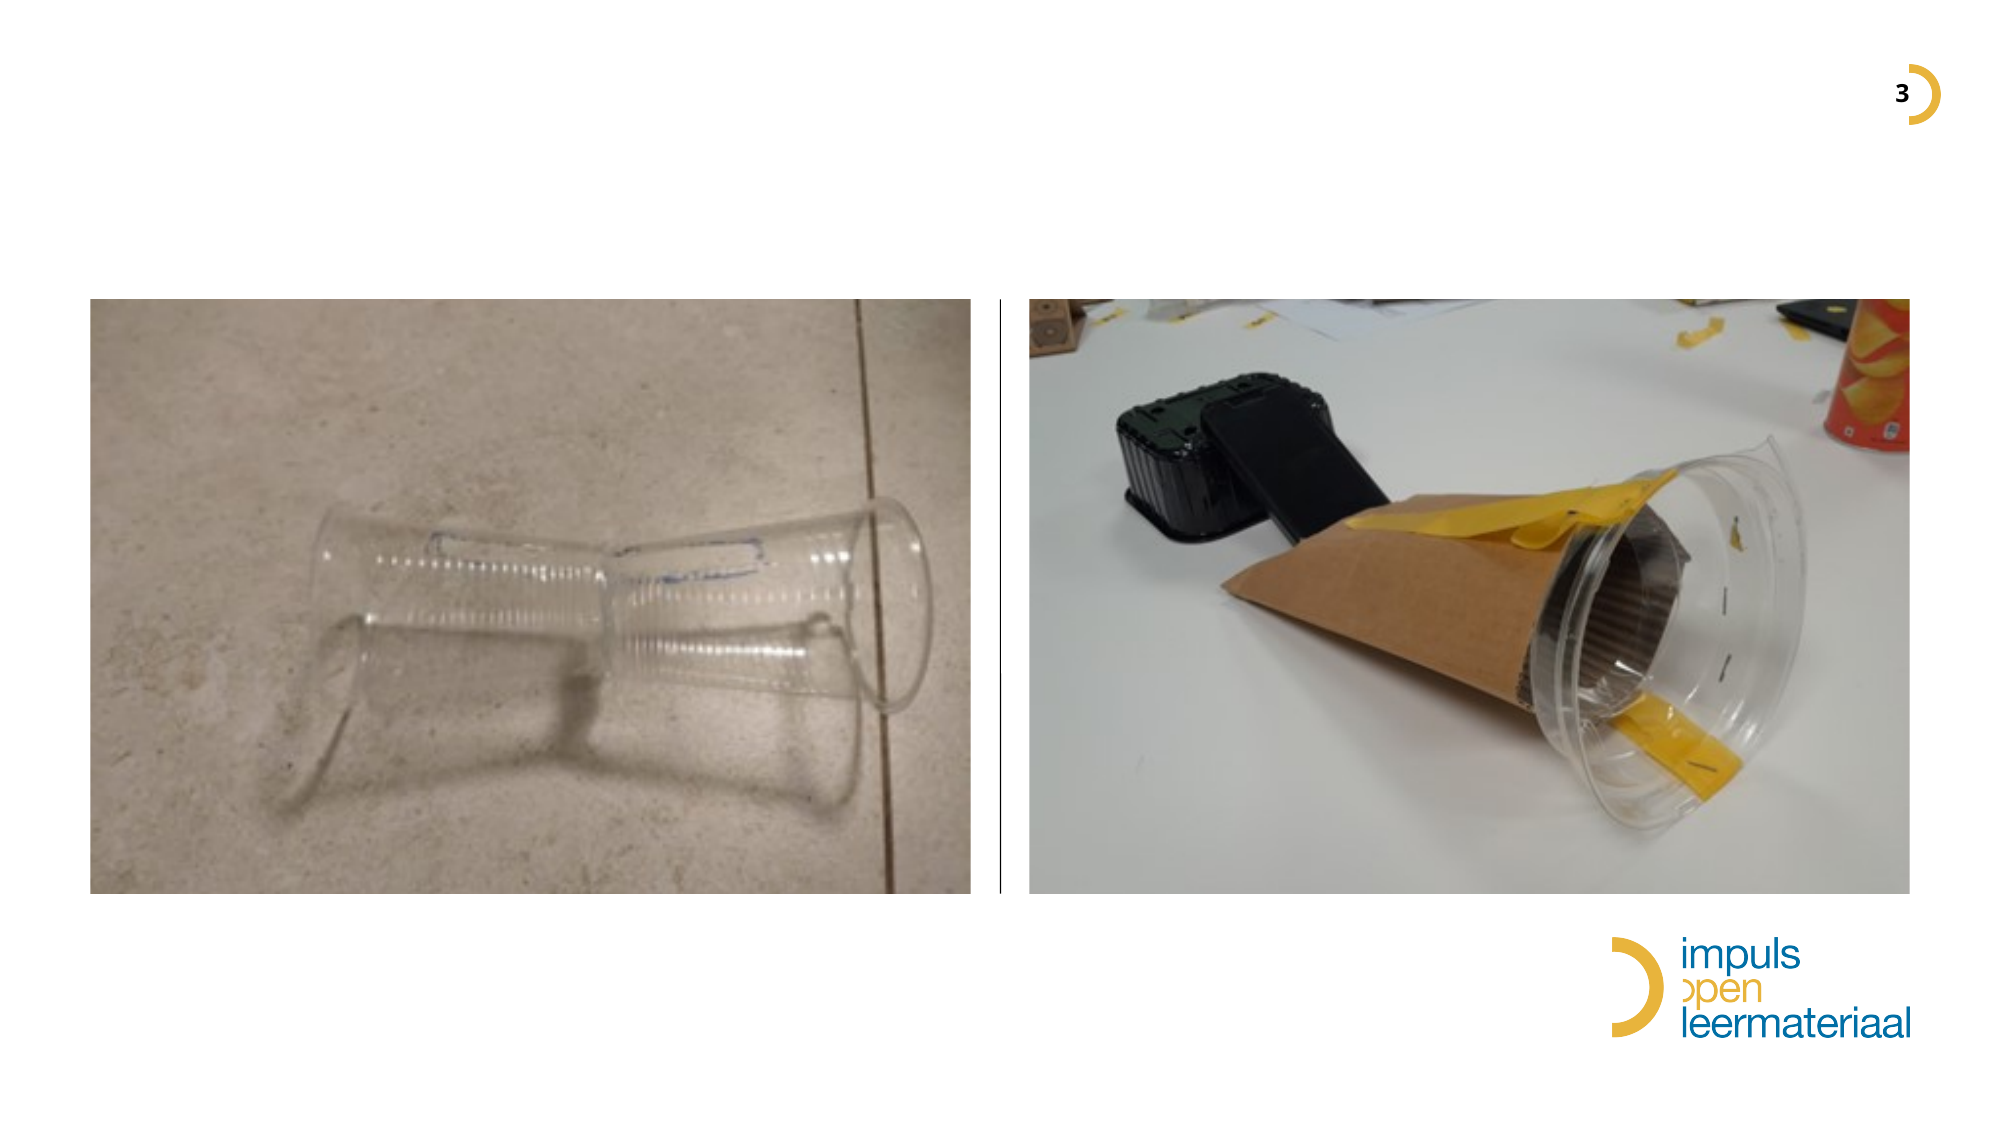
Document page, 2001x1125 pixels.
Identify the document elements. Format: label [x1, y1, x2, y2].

picture [1695, 1018, 1705, 1023]
picture [1787, 1027, 1797, 1034]
picture [1752, 1018, 1761, 1038]
picture [1845, 1019, 1853, 1038]
picture [1766, 1018, 1775, 1038]
picture [1029, 299, 1910, 894]
picture [1909, 64, 1941, 125]
picture [1717, 1018, 1727, 1023]
picture [1694, 1028, 1716, 1038]
picture [1887, 1027, 1897, 1034]
picture [90, 299, 971, 894]
picture [1822, 1018, 1833, 1023]
picture [1612, 937, 1910, 1038]
picture [1865, 1027, 1875, 1034]
